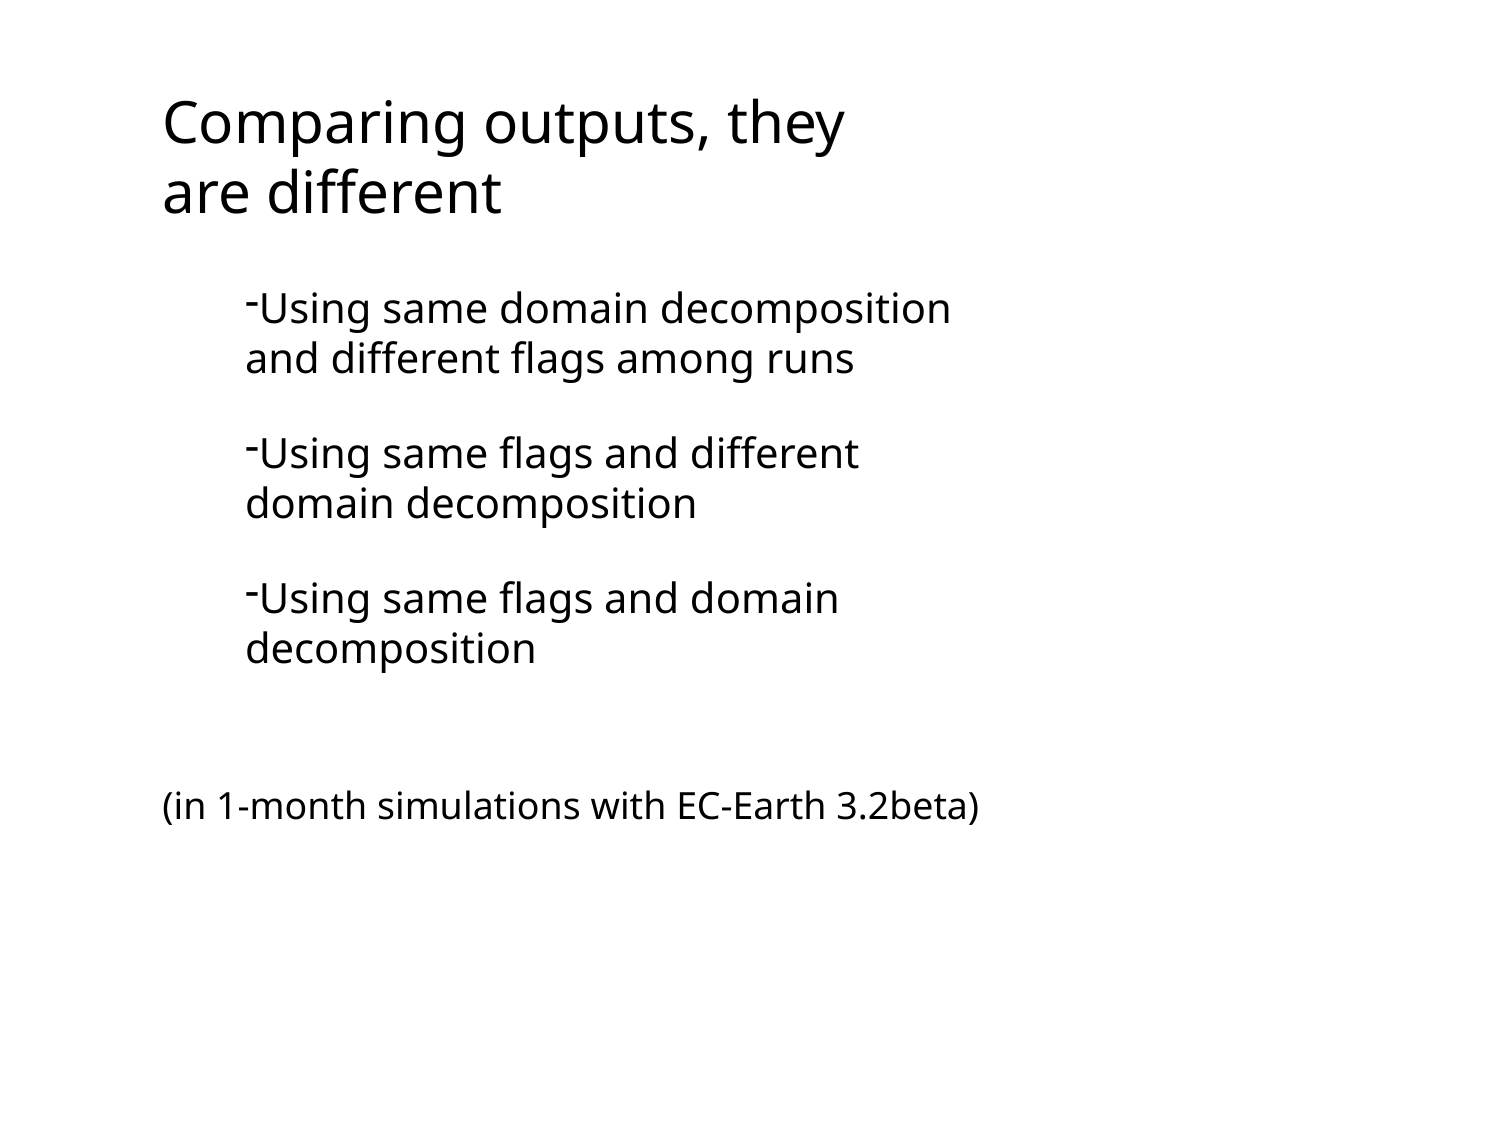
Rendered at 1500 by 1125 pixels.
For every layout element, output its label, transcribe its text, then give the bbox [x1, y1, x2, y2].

text_box Comparing outputs, they are different [147, 78, 951, 233]
text_box Using same domain decomposition and different flags among runs Using same flags and different domain decomposition Using same flags and domain decomposition [230, 274, 1022, 740]
text_box (in 1-month simulations with EC-Earth 3.2beta) [147, 775, 1022, 835]
